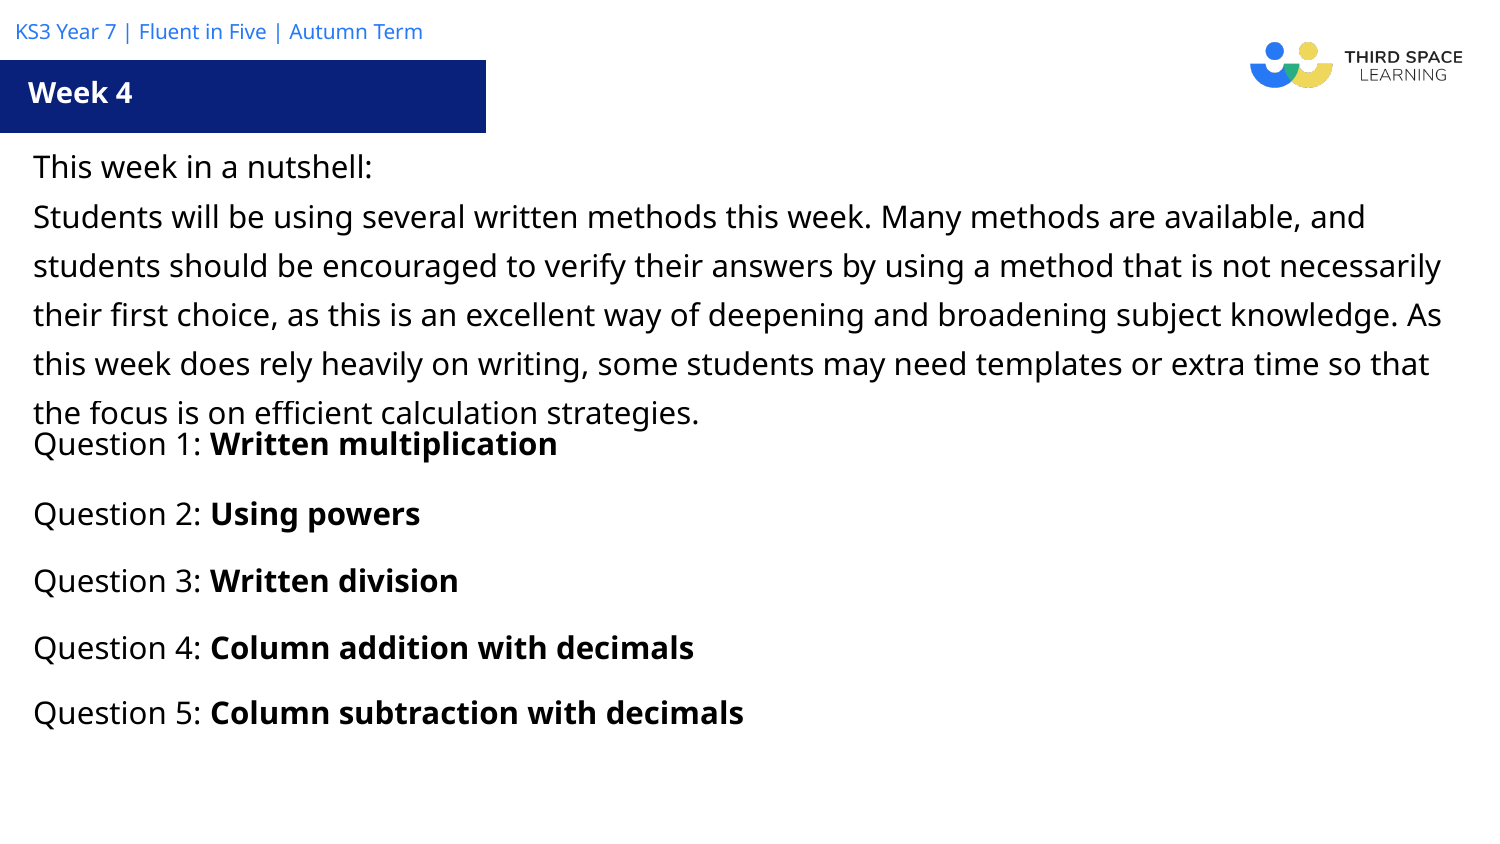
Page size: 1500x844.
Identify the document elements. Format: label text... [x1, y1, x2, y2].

table_cell Question 2: Using powers [29, 468, 1484, 537]
text_box Week 4 [13, 59, 383, 125]
table_cell Question 3: Written division [29, 538, 1484, 604]
table_header This week in a nutshell: Students will be using several written methods this week. Many methods are available, and students should be encouraged to verify their answers by using a method that is not necessarily their first choice, as this is an excellent way of deepening and broadening subject knowledge. As this week does rely heavily on writing, some students may need templates or extra time so that the focus is on efficient calculation strategies. [29, 137, 1484, 400]
table_cell Question 1: Written multiplication [29, 401, 1484, 467]
table_cell Question 4: Column addition with decimals [29, 605, 1484, 671]
table_cell Question 5: Column subtraction with decimals [29, 672, 1484, 736]
picture [1250, 33, 1465, 99]
